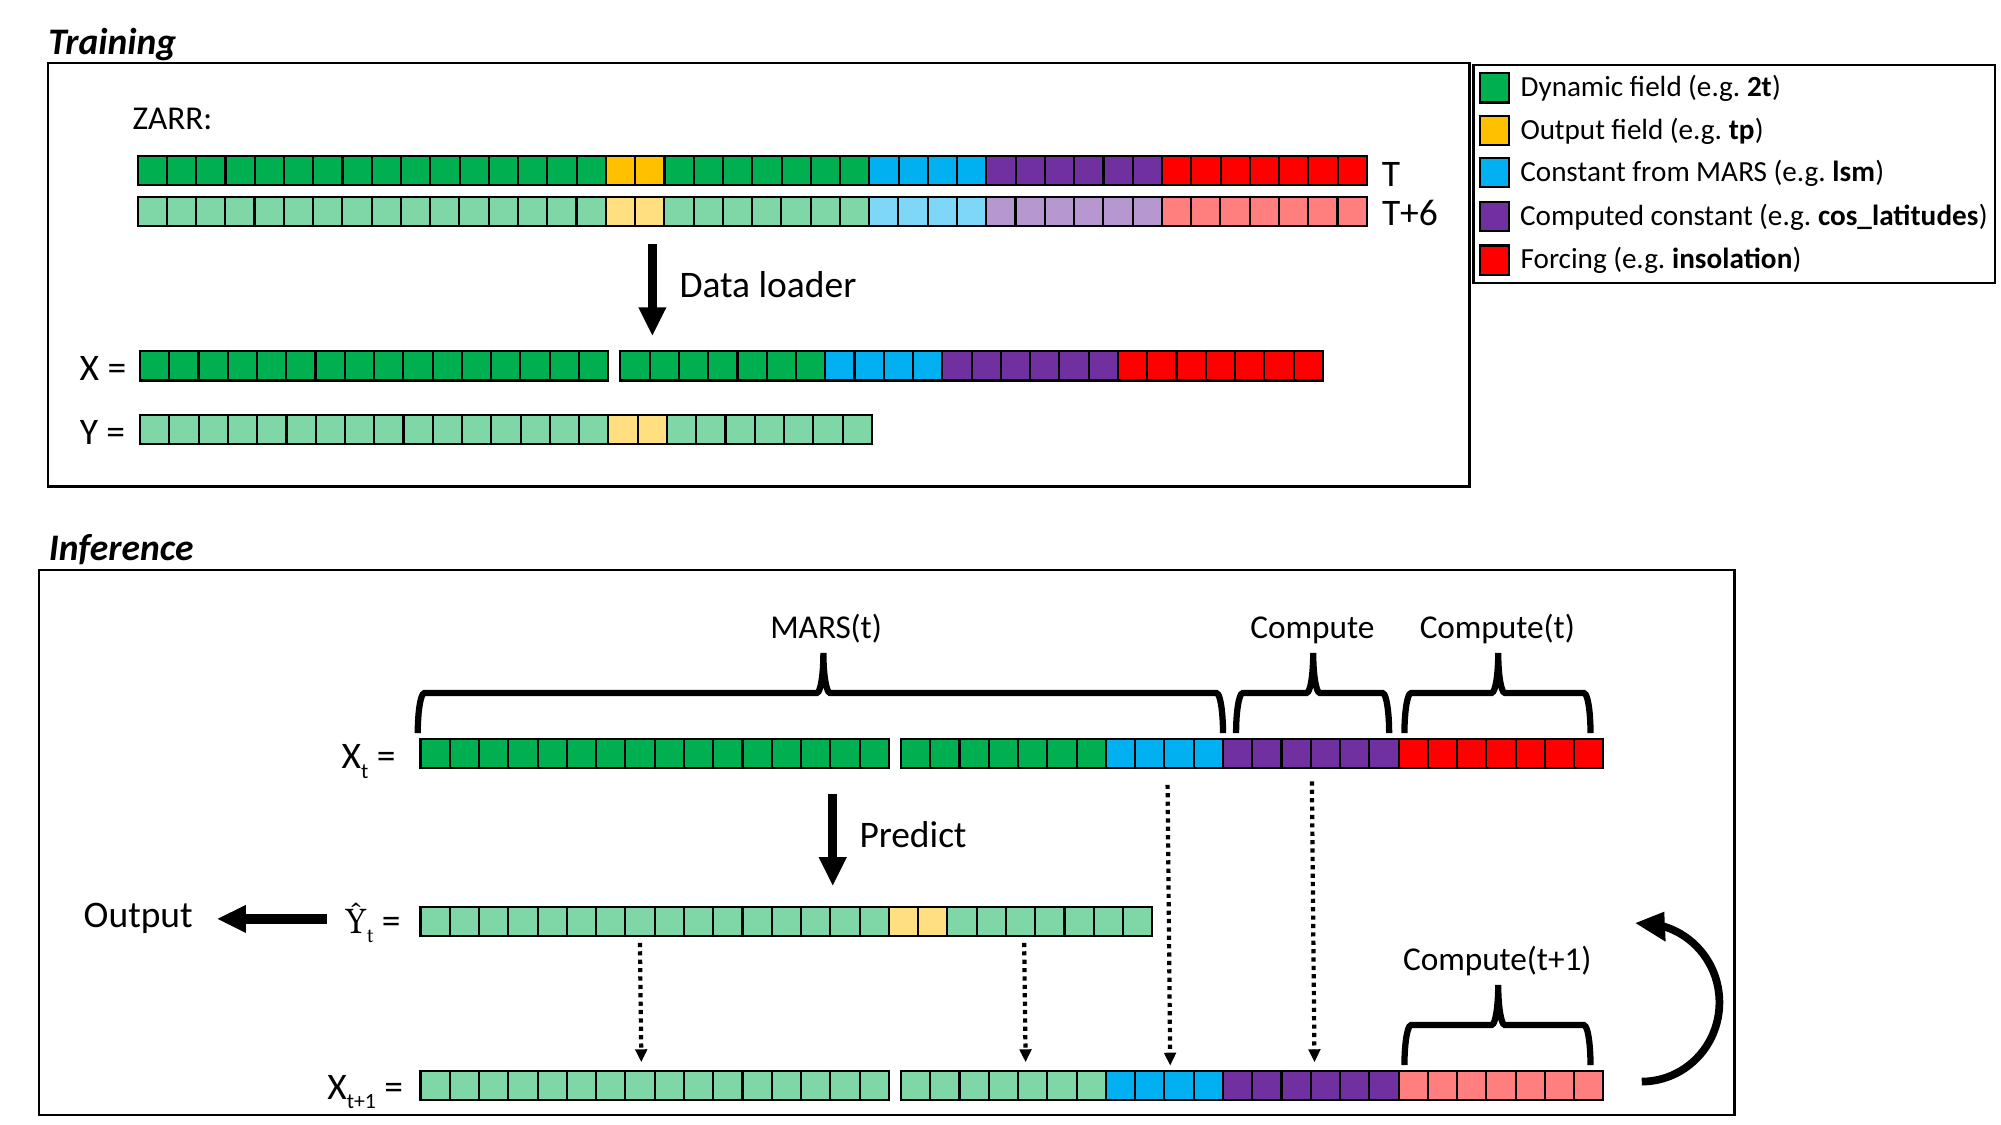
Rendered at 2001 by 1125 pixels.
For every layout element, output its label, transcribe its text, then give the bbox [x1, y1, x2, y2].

text_box Xt+1 = [312, 1116, 441, 1121]
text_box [420, 1070, 889, 1101]
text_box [1167, 784, 1171, 1066]
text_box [1311, 781, 1315, 1062]
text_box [32, 10, 1470, 487]
text_box Inference [33, 515, 209, 576]
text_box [1473, 60, 2000, 283]
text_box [901, 1071, 1604, 1101]
text_box [38, 569, 1736, 1116]
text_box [420, 906, 1153, 937]
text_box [420, 738, 889, 769]
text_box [901, 738, 1604, 769]
